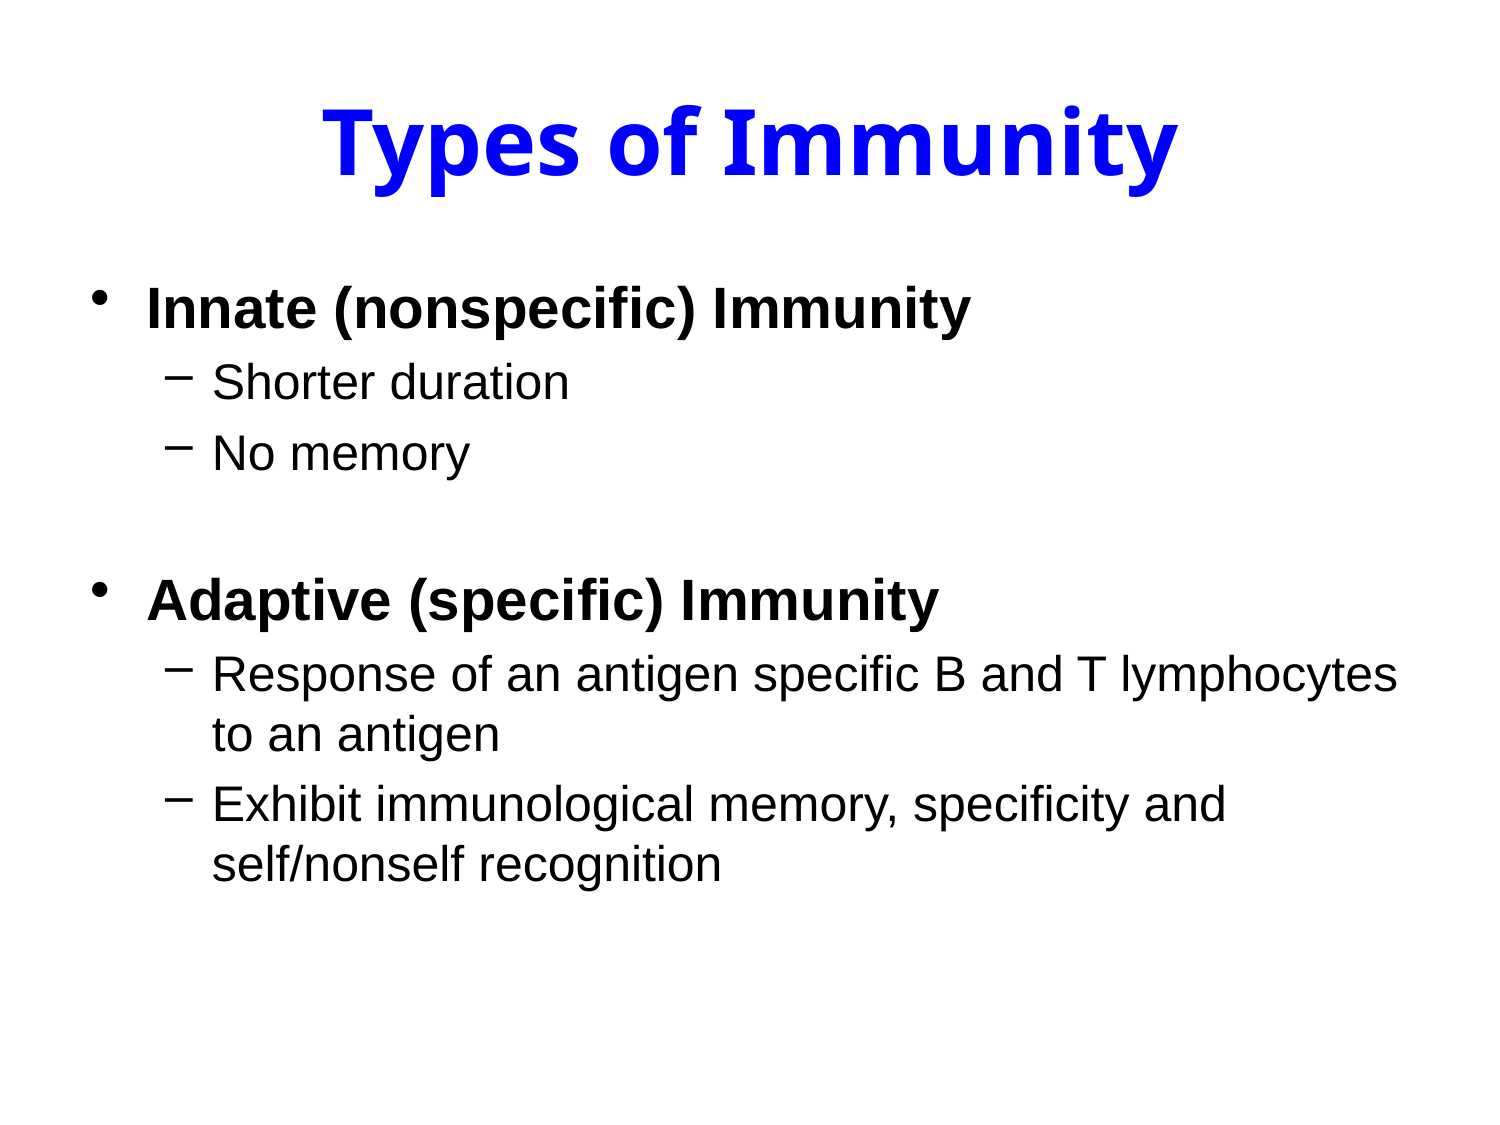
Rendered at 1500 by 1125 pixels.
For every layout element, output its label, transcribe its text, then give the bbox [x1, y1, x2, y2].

list Innate (nonspecific) Immunity Shorter duration No memory Adaptive (specific) Immunity Response of an antigen specific B and T lymphocytes to an antigen Exhibit immunological memory, specificity and self/nonself recognition [74, 262, 1426, 1006]
title Types of Immunity [74, 44, 1426, 233]
